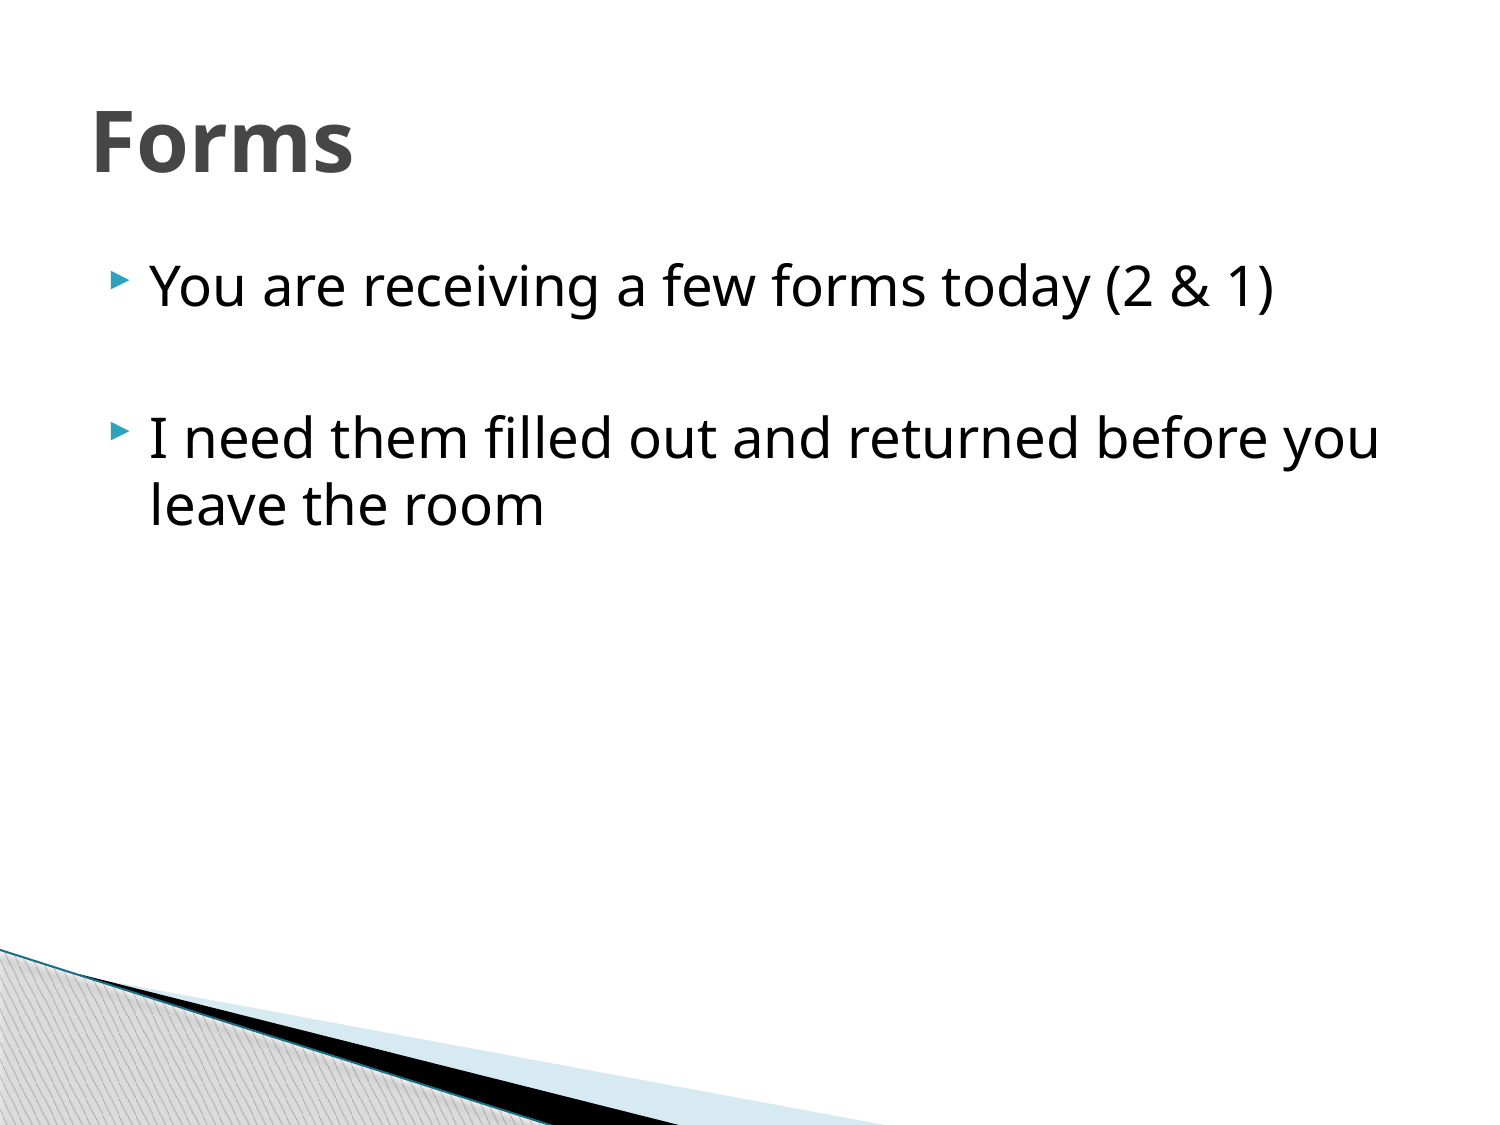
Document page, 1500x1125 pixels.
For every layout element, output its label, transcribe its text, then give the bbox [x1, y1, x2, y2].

title Forms [75, 45, 1425, 233]
list You are receiving a few forms today (2 & 1) I need them filled out and returned before you leave the room [75, 243, 1425, 986]
